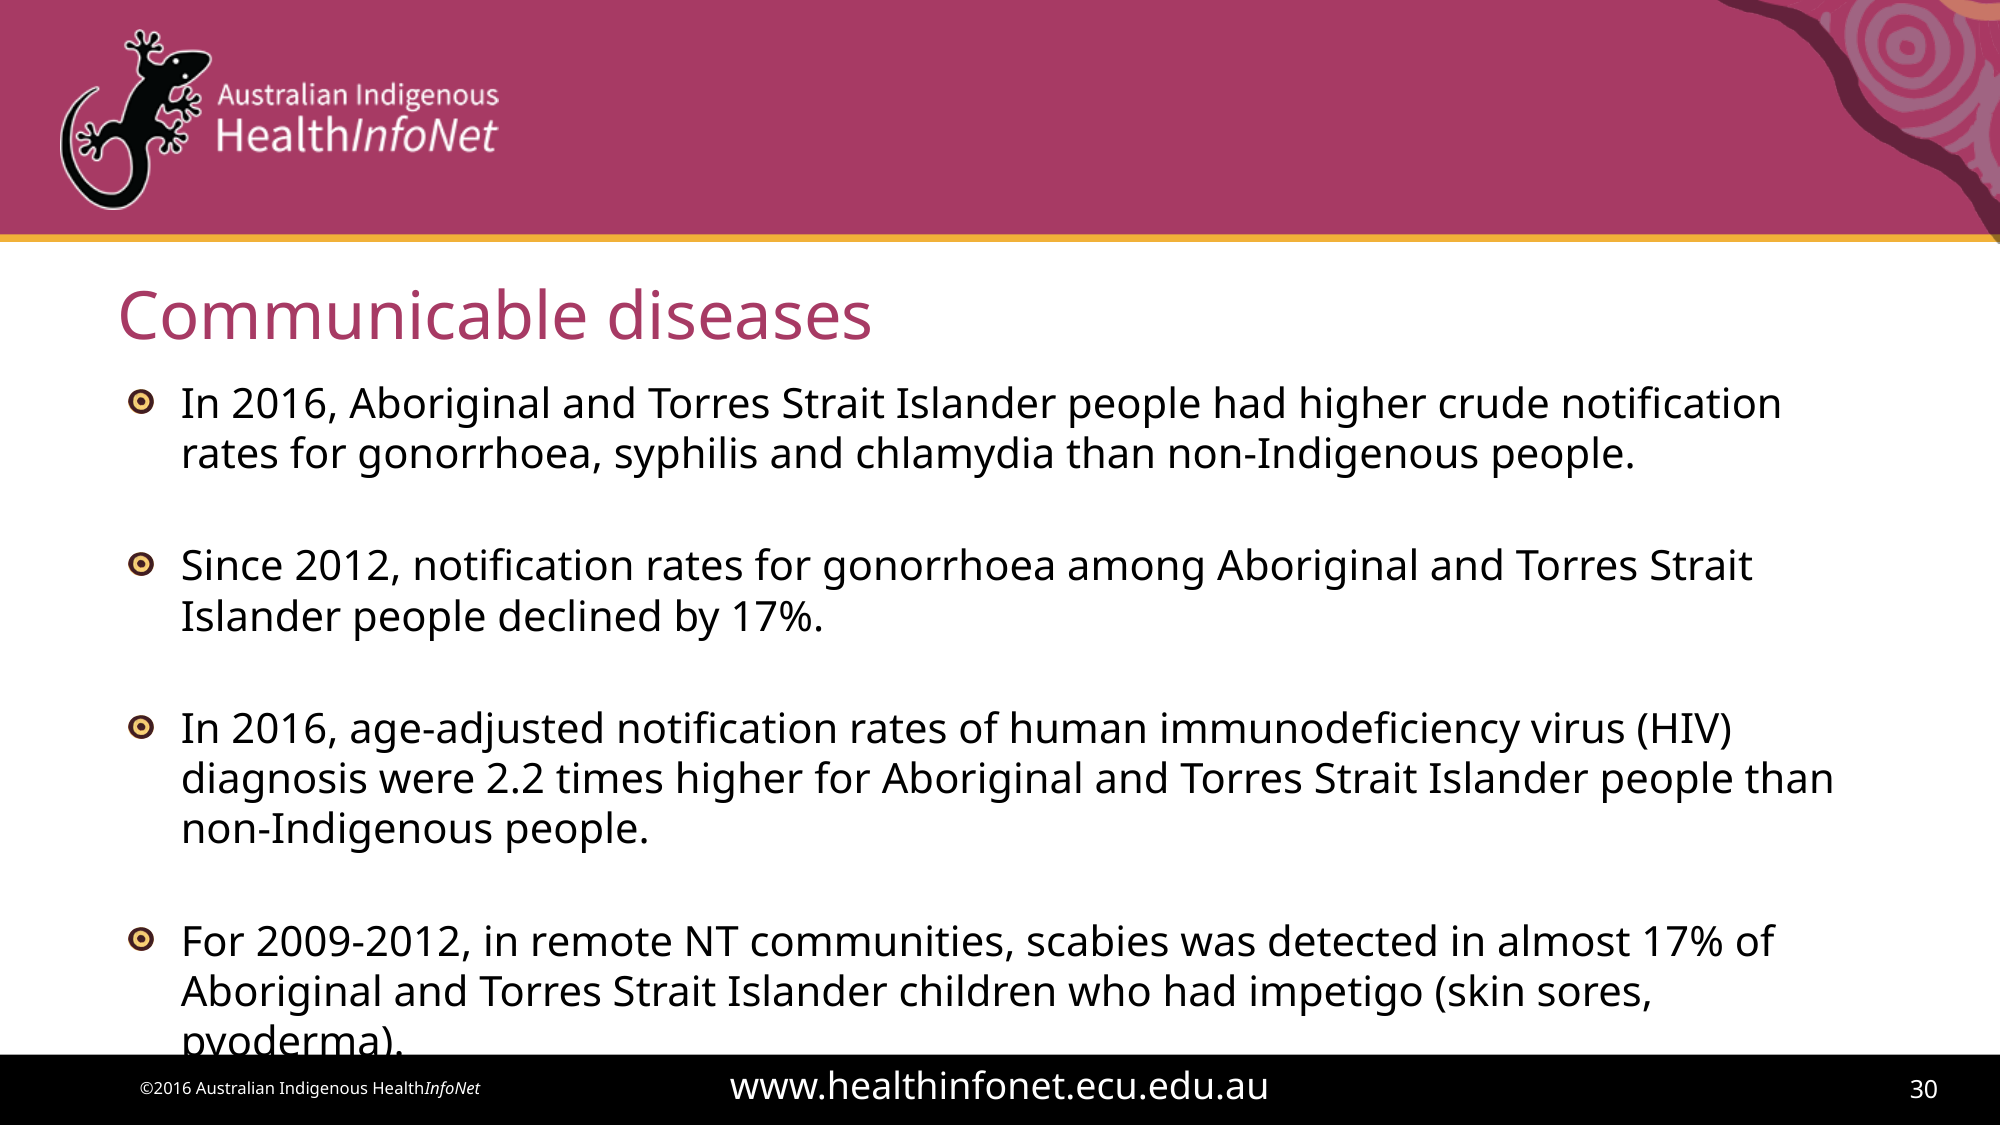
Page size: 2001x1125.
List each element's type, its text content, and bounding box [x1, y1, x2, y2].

picture [128, 927, 154, 951]
picture [60, 29, 499, 210]
list In 2016, Aboriginal and Torres Strait Islander people had higher crude notification rates for gonorrhoea, syphilis and chlamydia than non-Indigenous people. Since 2012, notification rates for gonorrhoea among Aboriginal and Torres Strait Islander people declined by 17%. In 2016, age-adjusted notification rates of human immunodeficiency virus (HIV) diagnosis were 2.2 times higher for Aboriginal and Torres Strait Islander people than non-Indigenous people. For 2009-2012, in remote NT communities, scabies was detected in almost 17% of Aboriginal and Torres Strait Islander children who had impetigo (skin sores, pyoderma). [99, 361, 1901, 1051]
picture [128, 389, 154, 414]
picture [128, 552, 154, 576]
picture [1673, 0, 2000, 279]
picture [128, 715, 154, 739]
title Communicable diseases [102, 249, 1900, 361]
